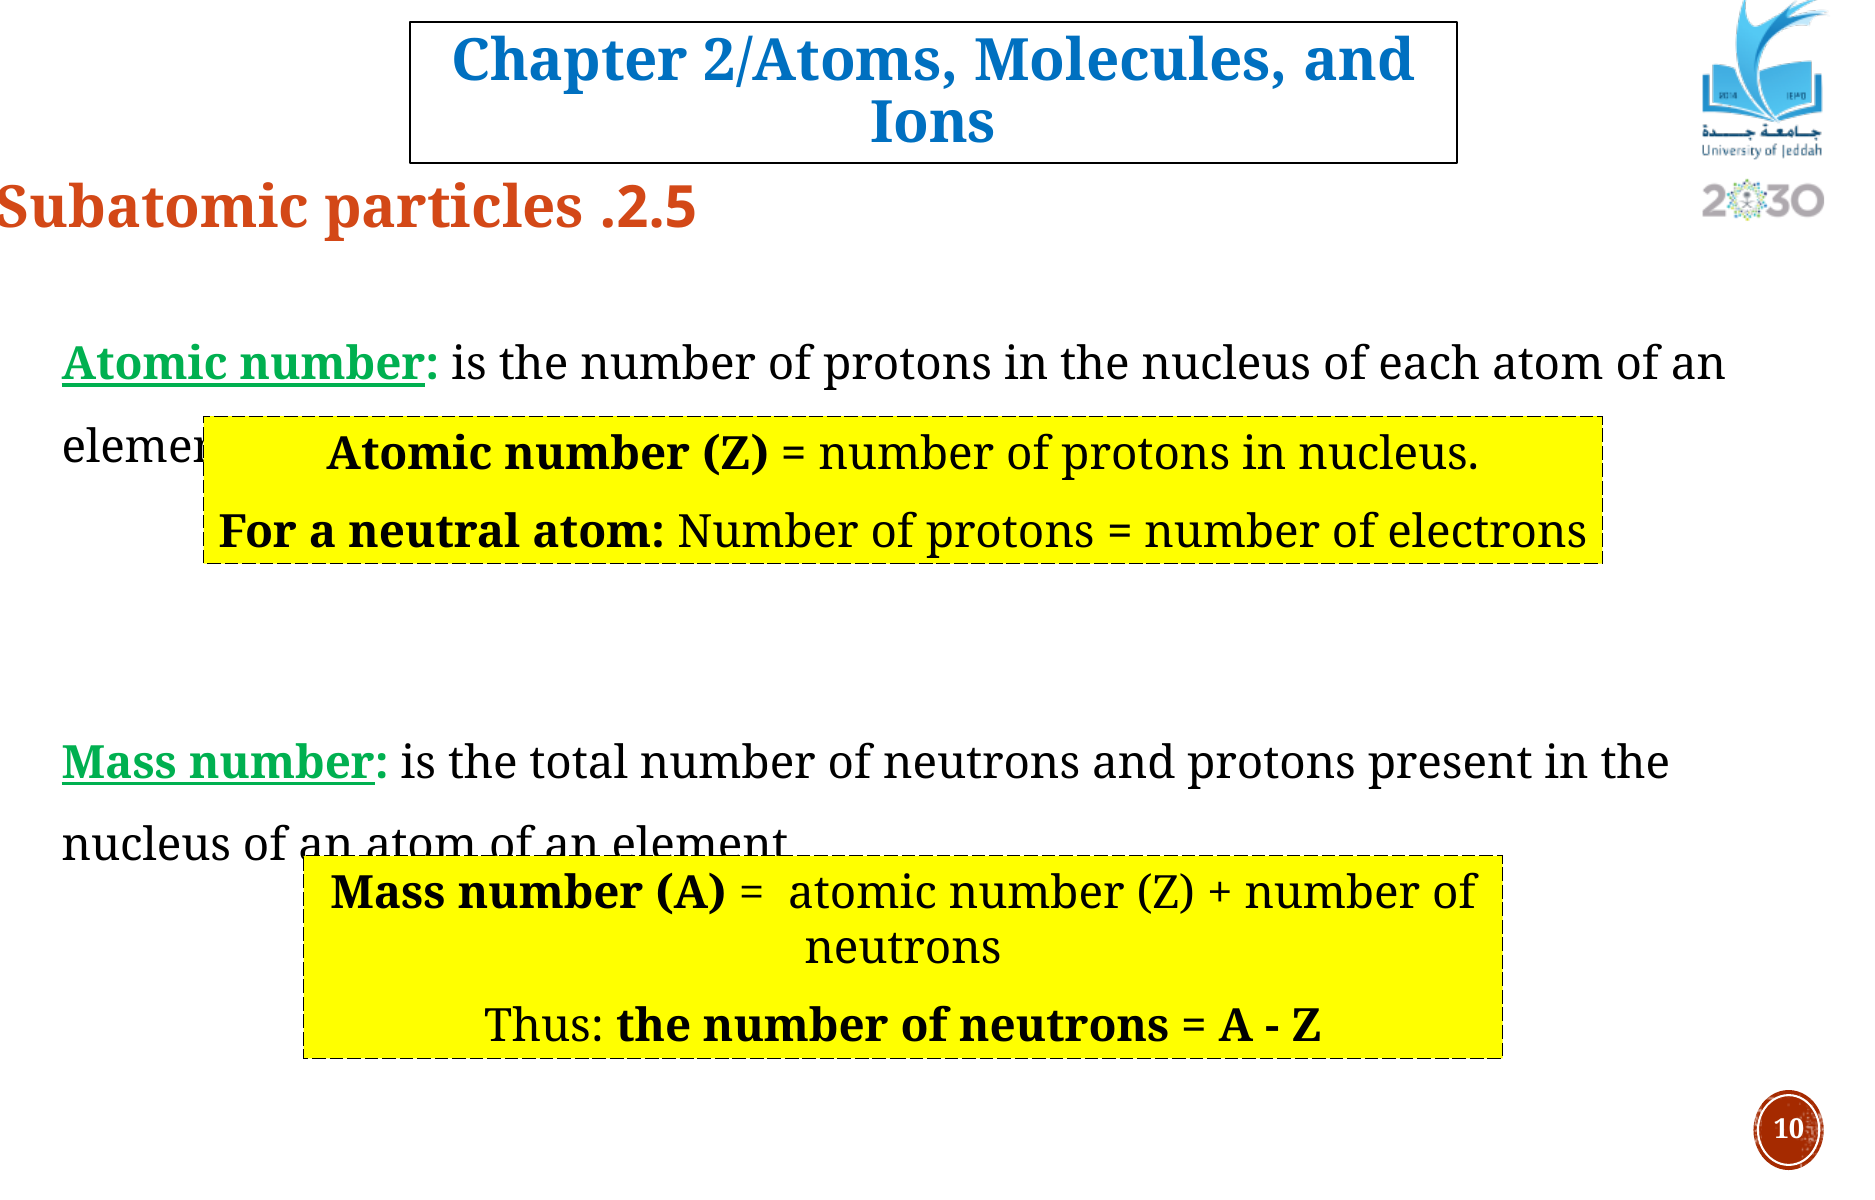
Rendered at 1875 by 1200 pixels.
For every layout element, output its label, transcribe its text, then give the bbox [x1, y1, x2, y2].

slide_number 10 [1739, 1097, 1838, 1162]
text_box Mass number (A) = atomic number (Z) + number of neutrons Thus: the number of neutrons = A - Z [303, 855, 1503, 1059]
picture [1681, 0, 1846, 227]
text_box Atomic number (Z) = number of protons in nucleus. For a neutral atom: Number of protons = number of electrons [203, 416, 1603, 564]
text_box Chapter 2/Atoms, Molecules, and Ions [409, 21, 1458, 164]
text_box Atomic number: is the number of protons in the nucleus of each atom of an element. Mass number: is the total number of neutrons and protons present in the nucleus of an atom of an element [46, 299, 1846, 878]
text_box 2.5. Subatomic particles [0, 160, 713, 247]
